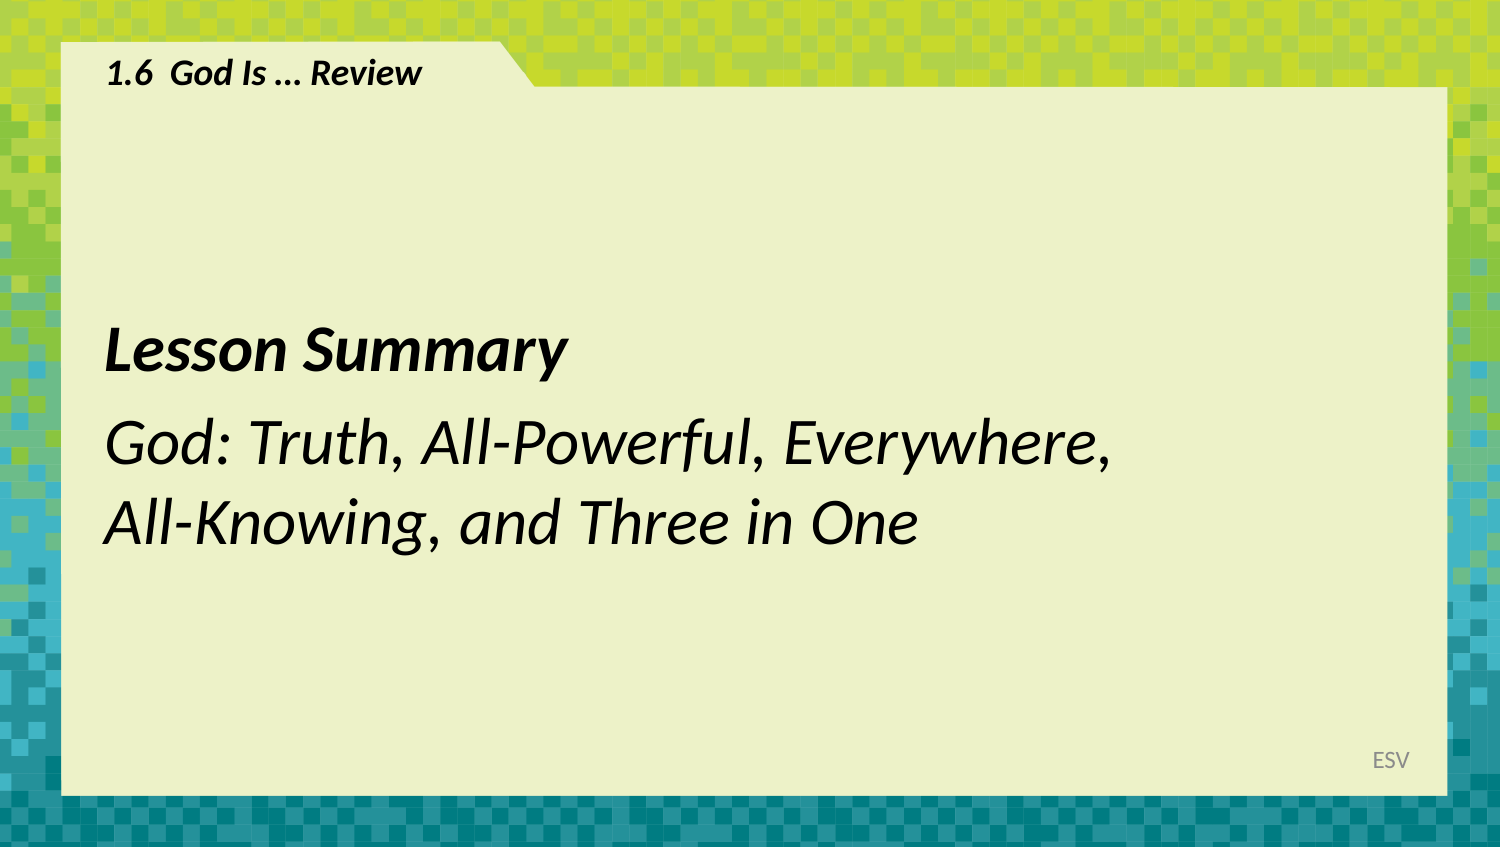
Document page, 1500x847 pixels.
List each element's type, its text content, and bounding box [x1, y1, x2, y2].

title 1.6 God Is … Review [89, 33, 1420, 108]
footer ESV [950, 736, 1425, 782]
list Lesson Summary God: Truth, All-Powerful, Everywhere, All-Knowing, and Three in One [89, 141, 1403, 722]
picture [0, 0, 1500, 847]
